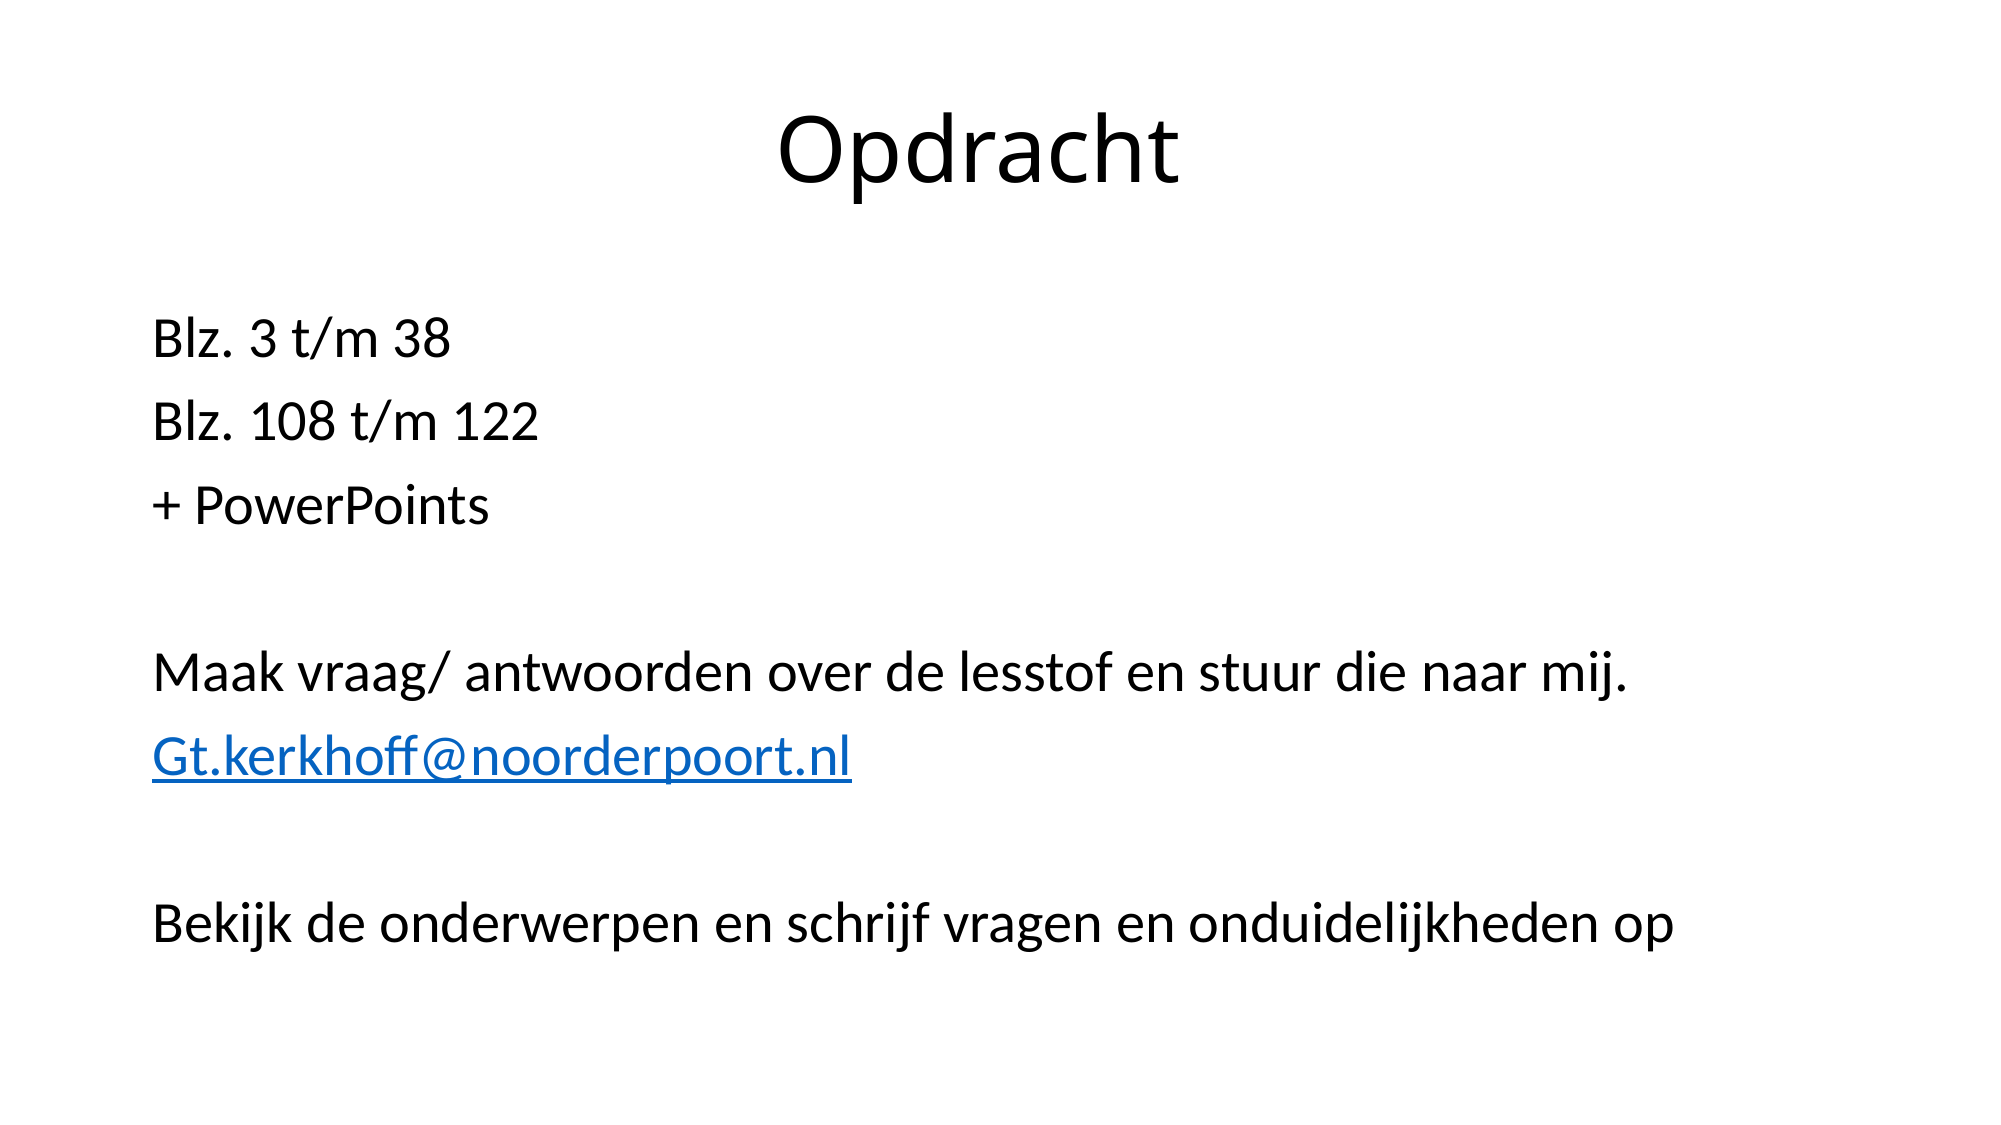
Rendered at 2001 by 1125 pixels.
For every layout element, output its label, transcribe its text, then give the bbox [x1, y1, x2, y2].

list Blz. 3 t/m 38 Blz. 108 t/m 122 + PowerPoints Maak vraag/ antwoorden over de lesstof en stuur die naar mij. Gt.kerkhoff@noorderpoort.nl Bekijk de onderwerpen en schrijf vragen en onduidelijkheden op [137, 299, 1863, 1014]
title Opdracht [760, 44, 1240, 262]
